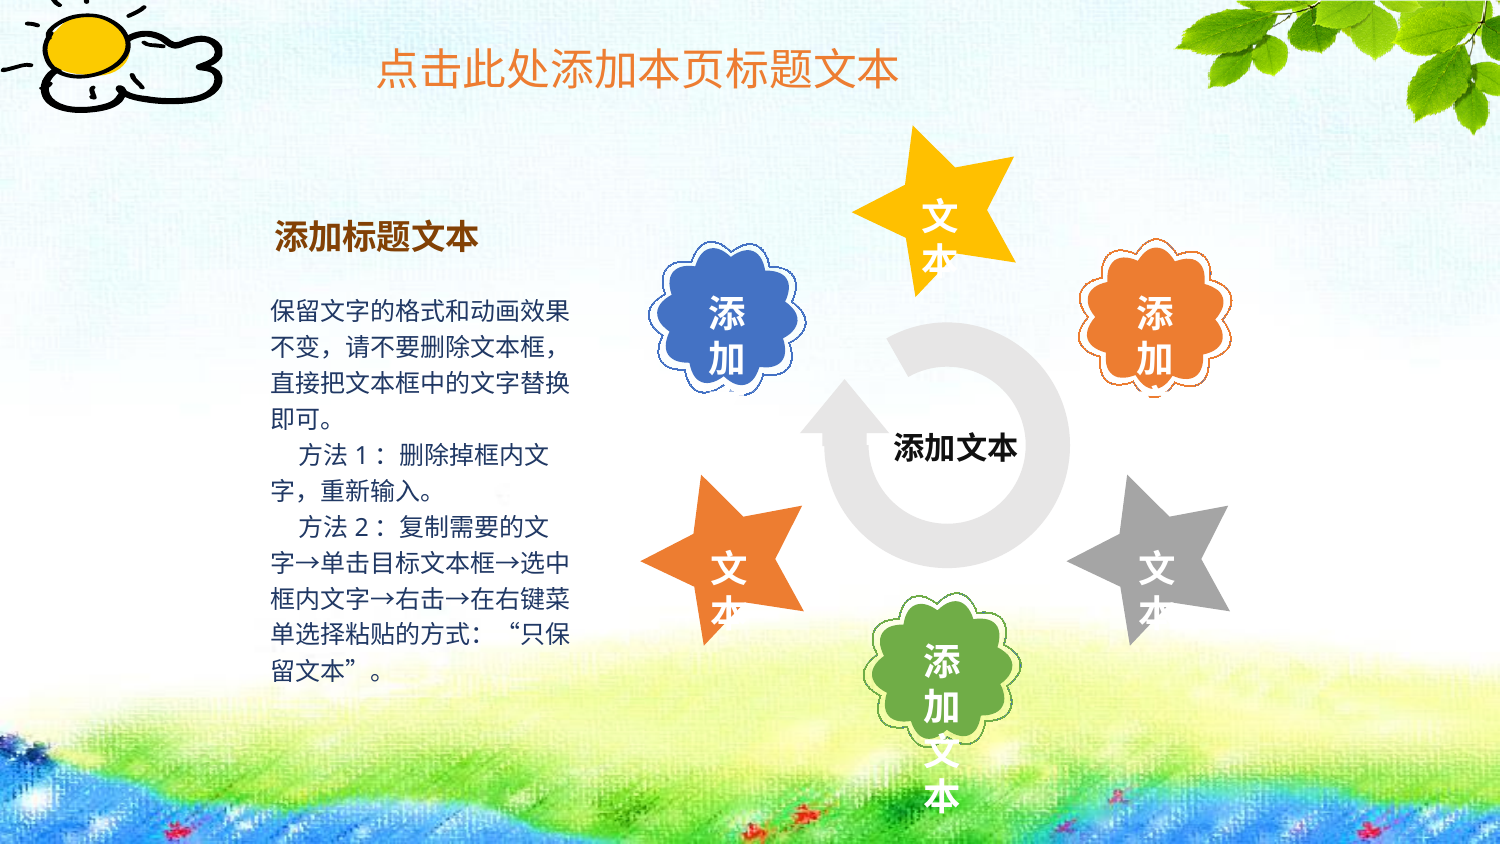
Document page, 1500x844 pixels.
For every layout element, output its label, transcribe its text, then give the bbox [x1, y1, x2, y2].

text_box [804, 322, 1070, 569]
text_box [640, 474, 804, 646]
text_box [1075, 240, 1235, 480]
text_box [1066, 474, 1230, 646]
text_box 保留文字的格式和动画效果不变，请不要删除文本框，直接把文本框中的文字替换即可。 方法1：删除掉框内文字，重新输入。 方法2：复制需要的文字→单击目标文本框→选中框内文字→右击→在右键菜单选择粘贴的方式：“只保留文本”。 [255, 282, 588, 693]
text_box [648, 241, 807, 480]
picture [0, 0, 1500, 844]
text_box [863, 592, 1022, 828]
text_box 点击此处添加本页标题文本 [360, 34, 972, 102]
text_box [851, 125, 1016, 298]
text_box 添加标题文本 [259, 208, 512, 265]
